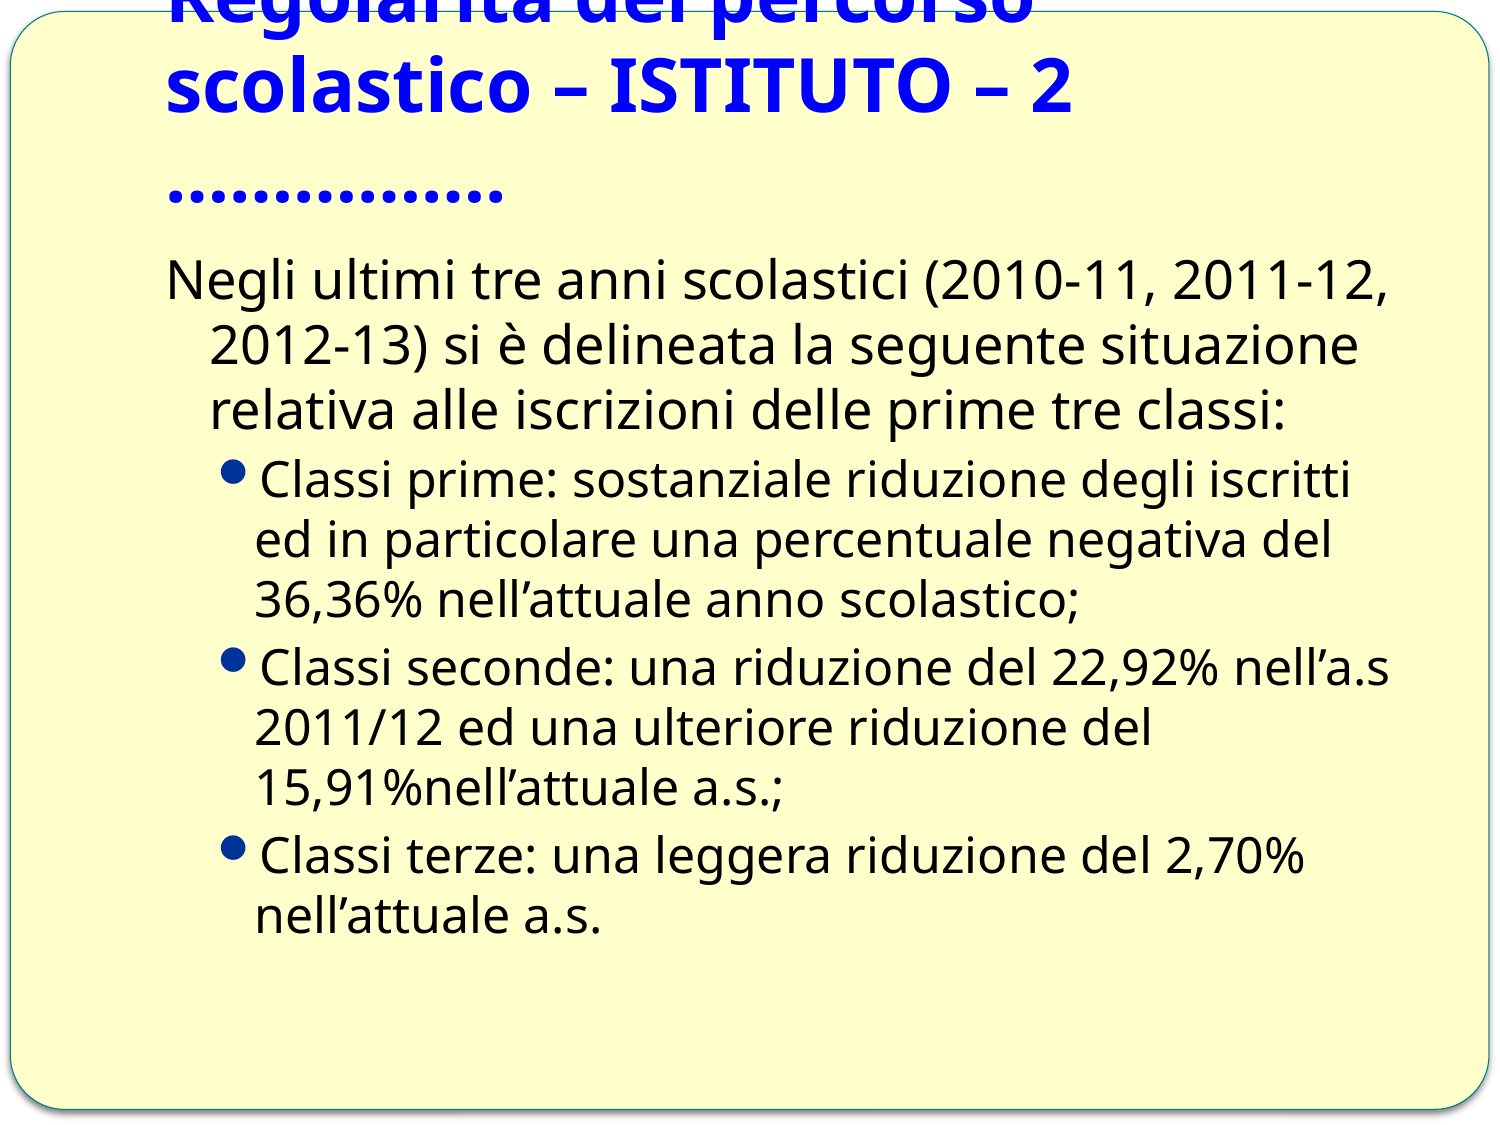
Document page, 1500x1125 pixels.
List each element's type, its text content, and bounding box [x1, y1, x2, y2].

list Negli ultimi tre anni scolastici (2010-11, 2011-12, 2012-13) si è delineata la seguente situazione relativa alle iscrizioni delle prime tre classi: Classi prime: sostanziale riduzione degli iscritti ed in particolare una percentuale negativa del 36,36% nell’attuale anno scolastico; Classi seconde: una riduzione del 22,92% nell’a.s 2011/12 ed una ulteriore riduzione del 15,91%nell’attuale a.s.; Classi terze: una leggera riduzione del 2,70% nell’attuale a.s. [149, 237, 1426, 988]
title Regolarità del percorso scolastico – ISTITUTO – 2 ……………. [149, 44, 1426, 233]
